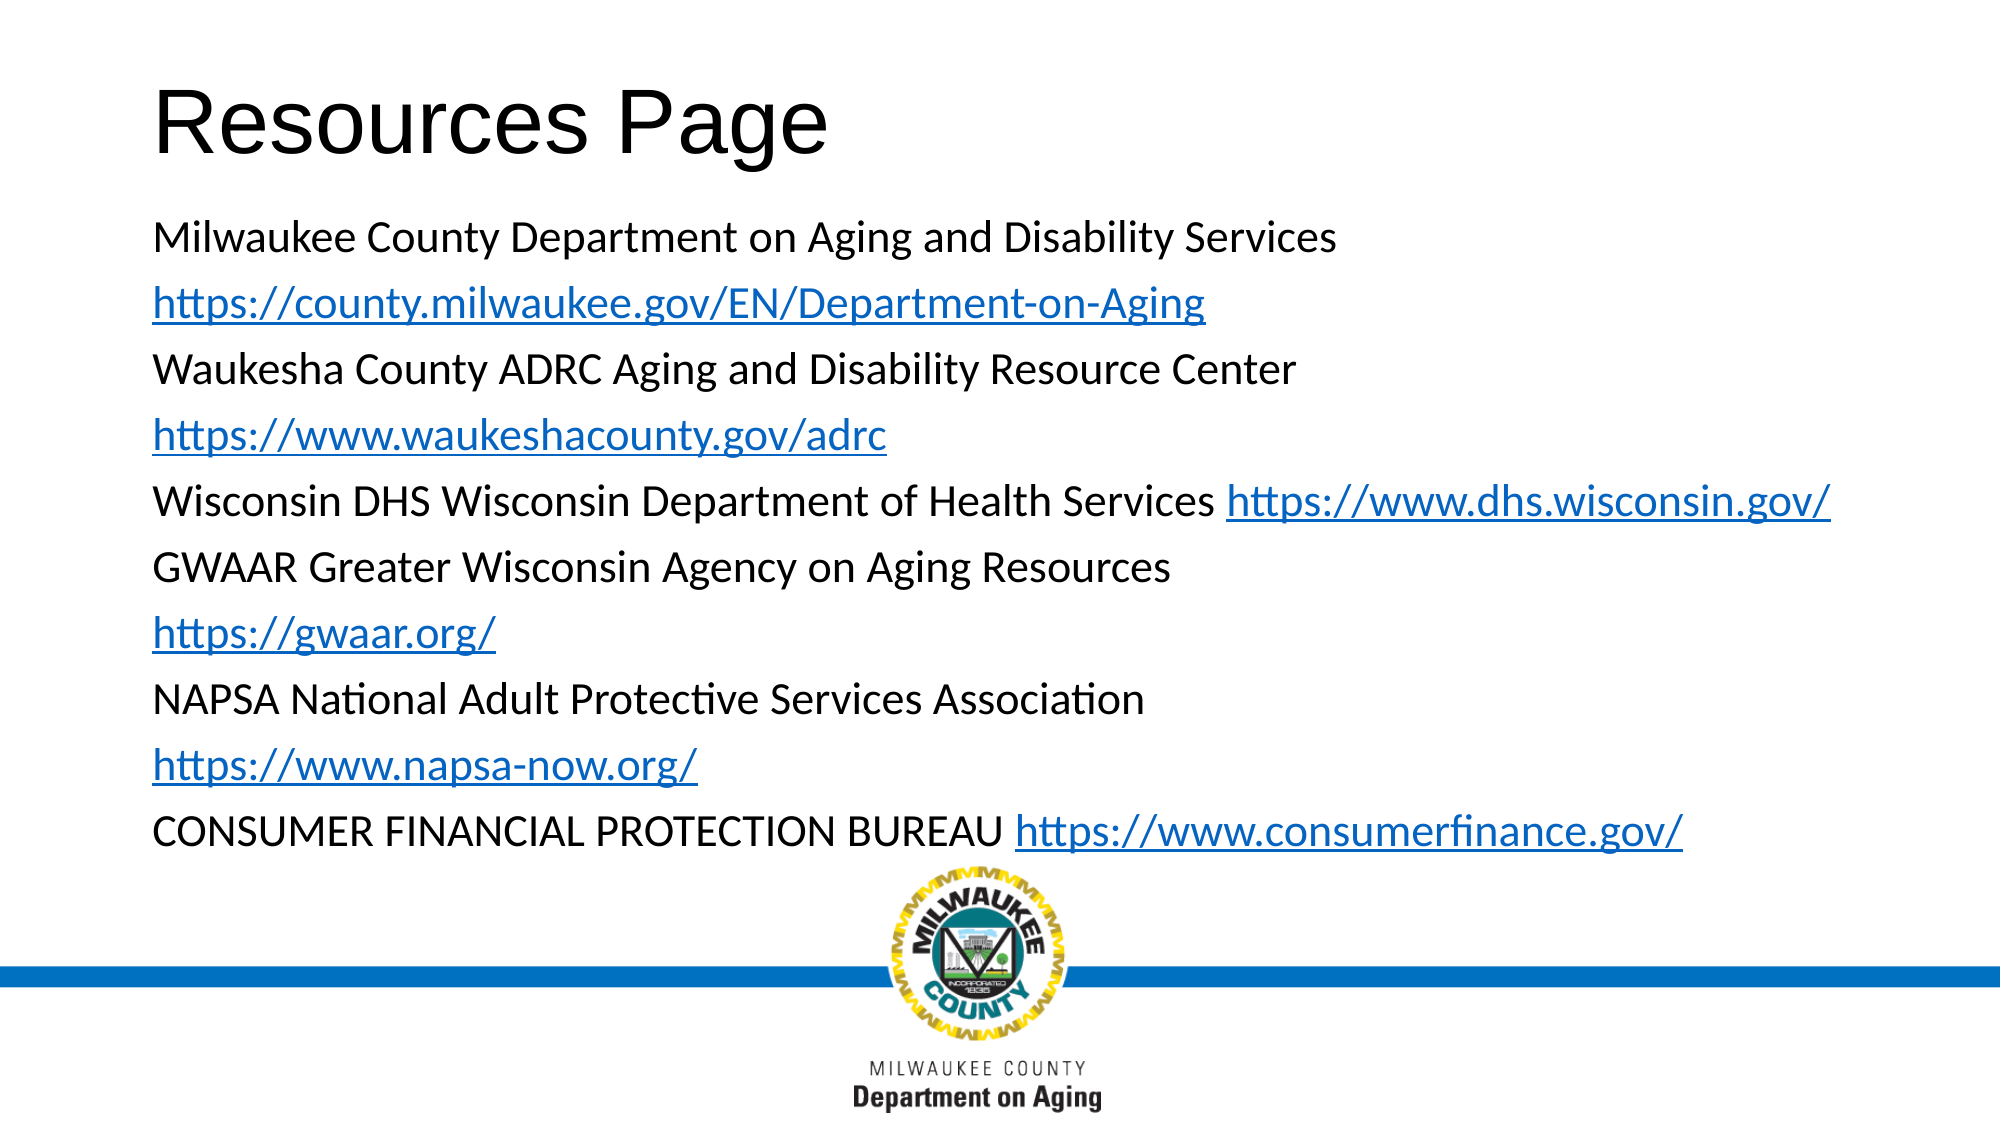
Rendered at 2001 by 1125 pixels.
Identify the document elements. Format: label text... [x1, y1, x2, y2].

picture [854, 920, 1101, 1113]
list Milwaukee County Department on Aging and Disability Services https://county.milwaukee.gov/EN/Department-on-Aging Waukesha County ADRC Aging and Disability Resource Center https://www.waukeshacounty.gov/adrc Wisconsin DHS Wisconsin Department of Health Services https://www.dhs.wisconsin.gov/ GWAAR Greater Wisconsin Agency on Aging Resources https://gwaar.org/ NAPSA National Adult Protective Services Association https://www.napsa-now.org/ CONSUMER FINANCIAL PROTECTION BUREAU https://www.consumerfinance.gov/ [137, 205, 1863, 920]
title Resources Page [137, 15, 1810, 205]
